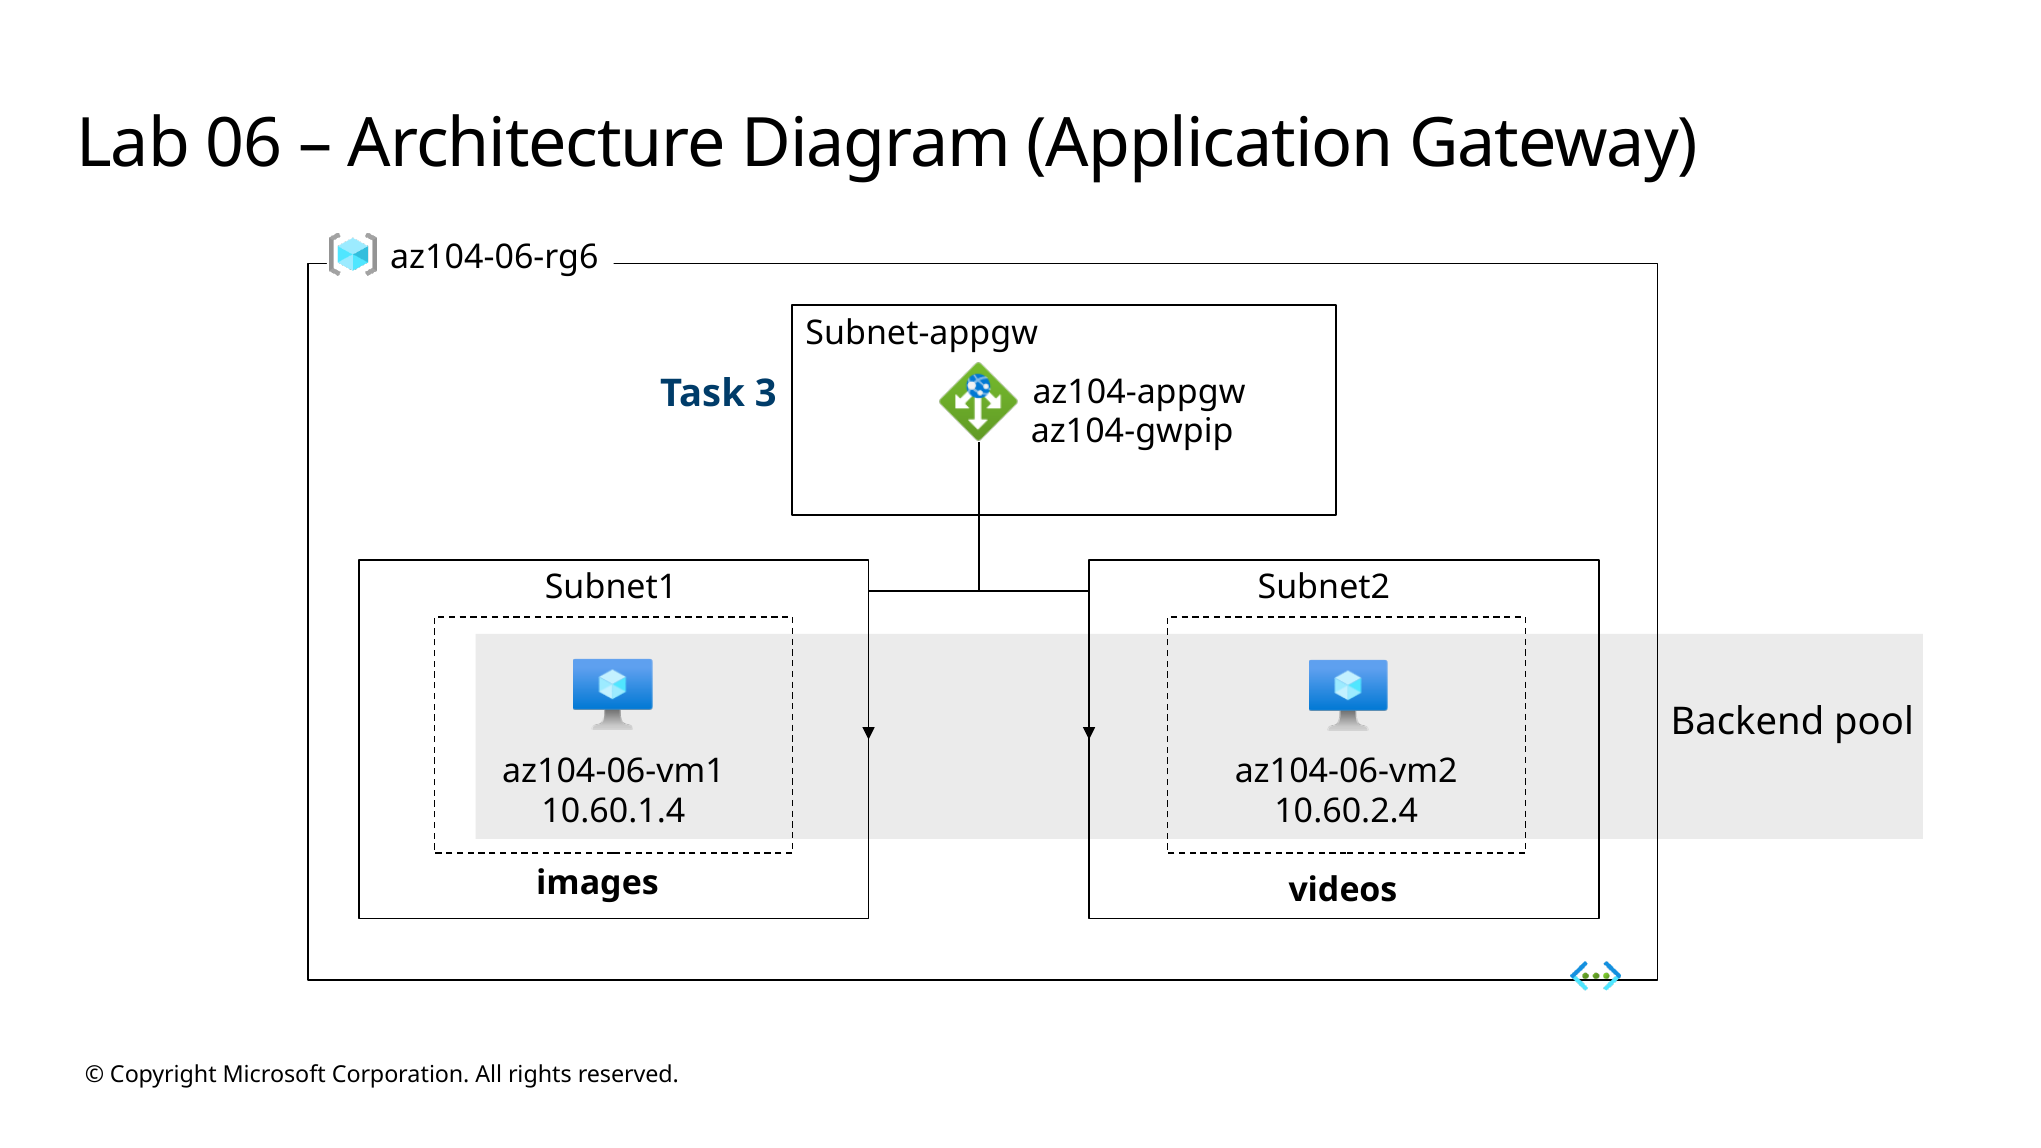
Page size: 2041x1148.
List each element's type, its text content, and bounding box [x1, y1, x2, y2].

title Lab 06 – Architecture Diagram (Application Gateway) [76, 93, 1968, 230]
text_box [307, 227, 1965, 1001]
